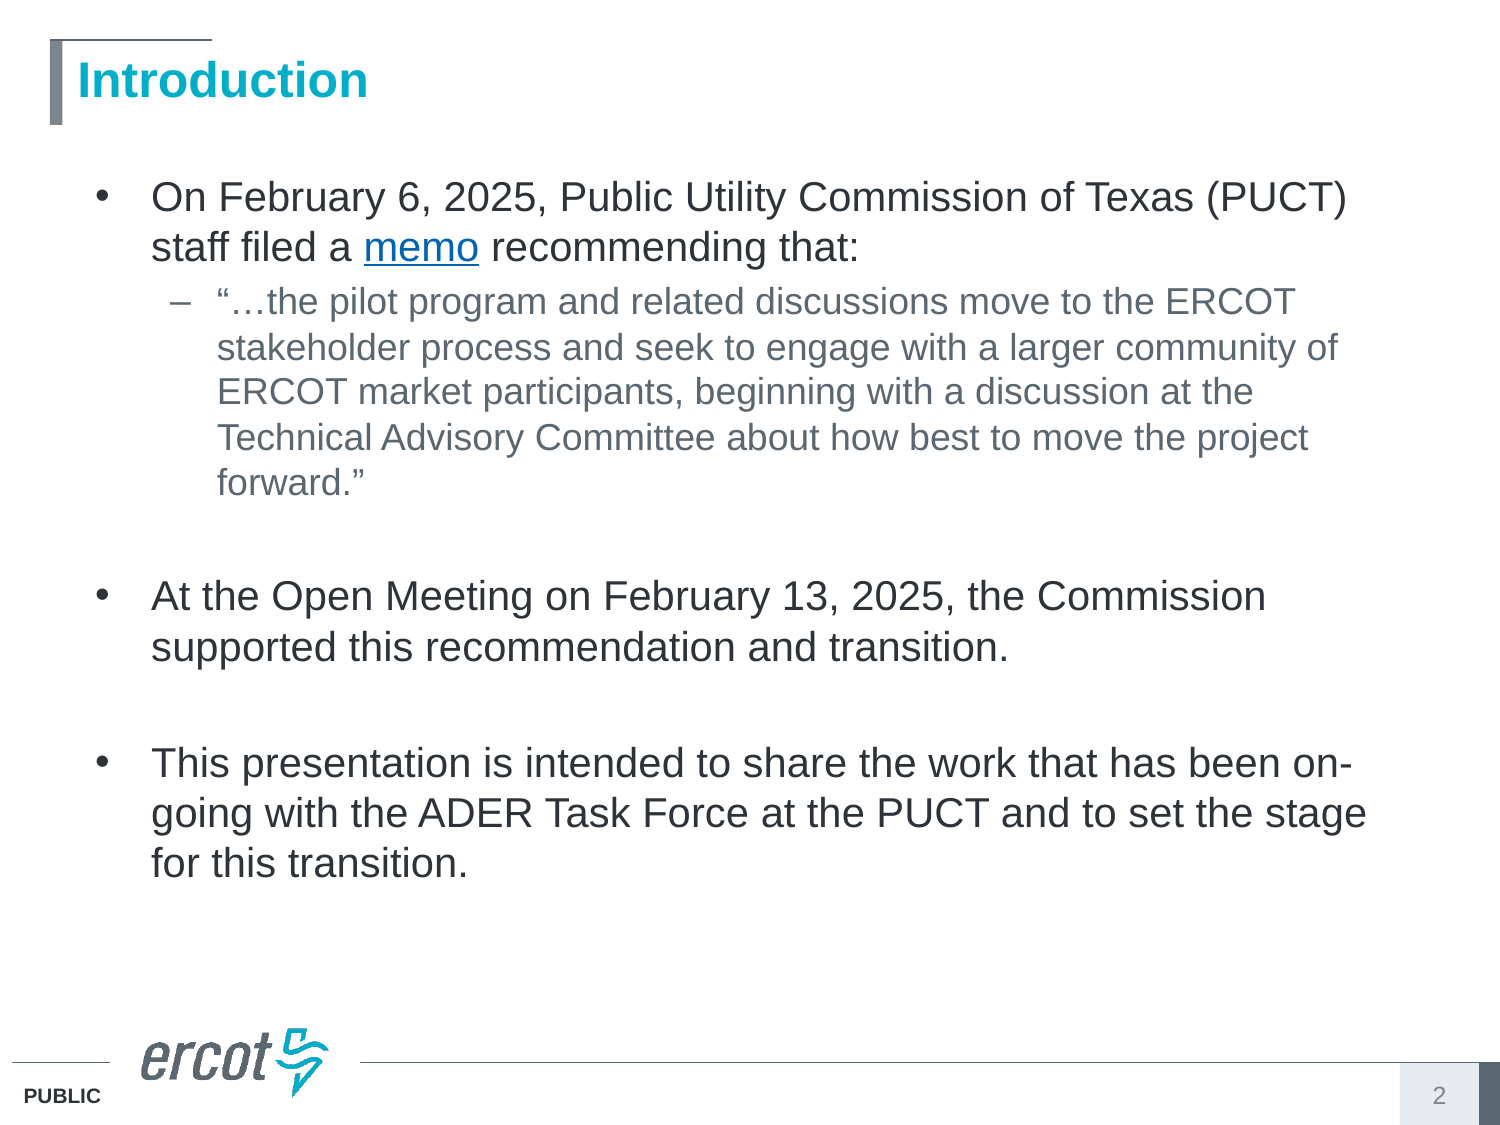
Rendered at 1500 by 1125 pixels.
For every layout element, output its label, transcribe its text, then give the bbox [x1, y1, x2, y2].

picture [137, 1024, 332, 1100]
slide_number 2 [1400, 1076, 1480, 1113]
title Introduction [62, 39, 1450, 125]
list On February 6, 2025, Public Utility Commission of Texas (PUCT) staff filed a memo recommending that: “…the pilot program and related discussions move to the ERCOT stakeholder process and seek to engage with a larger community of ERCOT market participants, beginning with a discussion at the Technical Advisory Committee about how best to move the project forward.” At the Open Meeting on February 13, 2025, the Commission supported this recommendation and transition. This presentation is intended to share the work that has been on-going with the ADER Task Force at the PUCT and to set the stage for this transition. [50, 125, 1450, 992]
